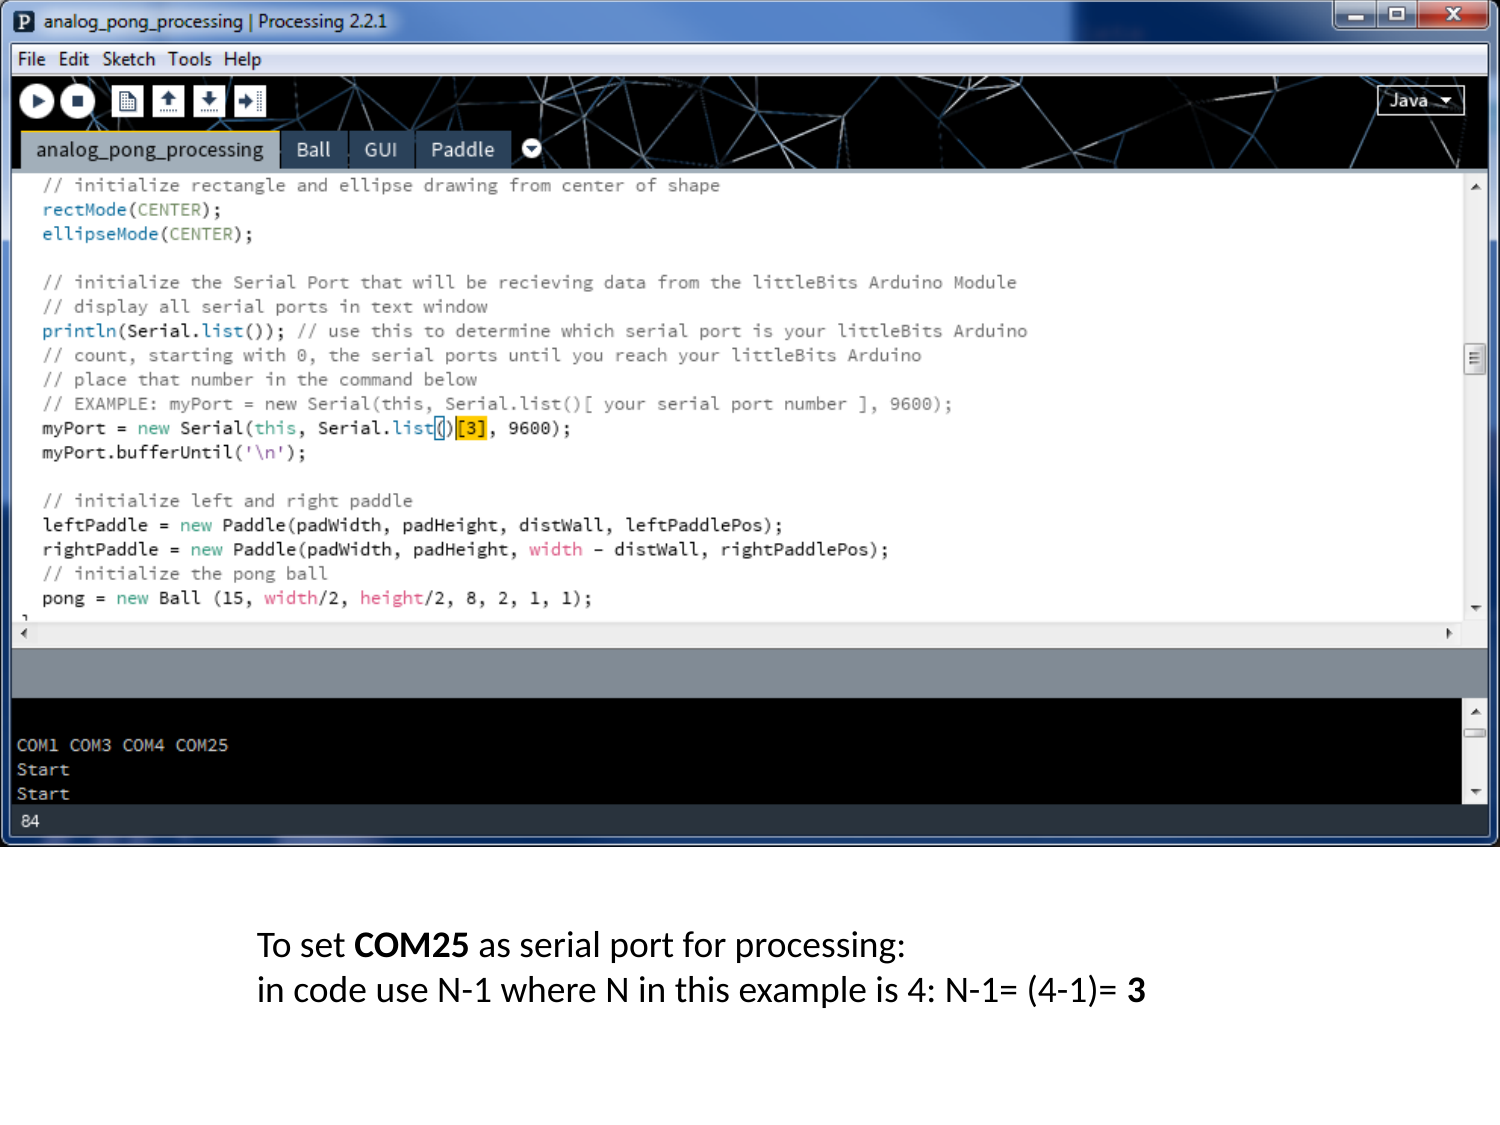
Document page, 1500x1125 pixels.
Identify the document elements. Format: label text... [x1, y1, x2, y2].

picture [0, 0, 1500, 847]
text_box To set COM25 as serial port for processing: in code use N-1 where N in this example is 4: N-1= (4-1)= 3 [242, 912, 1161, 1018]
